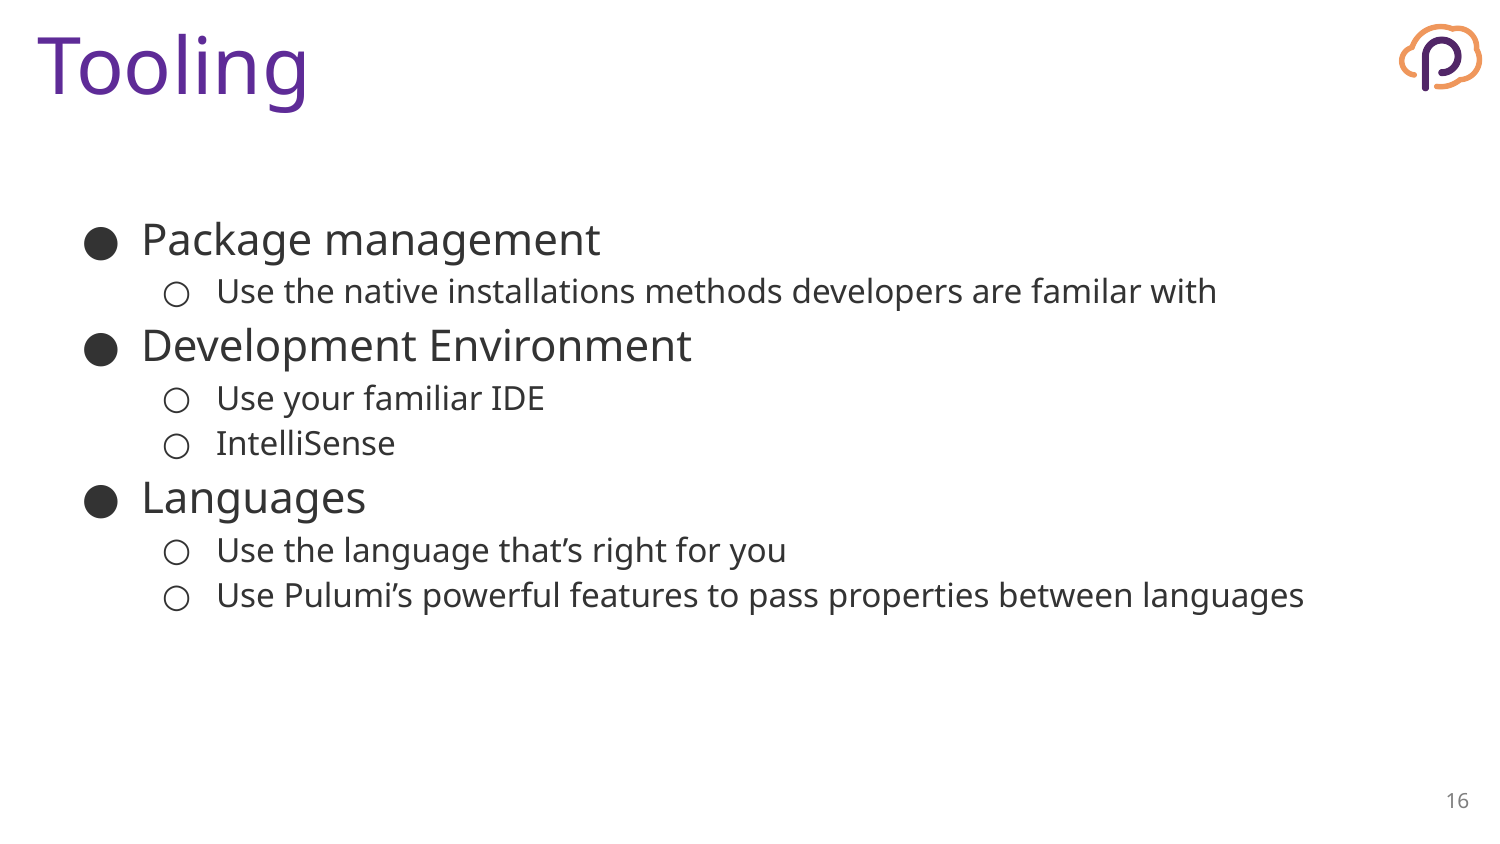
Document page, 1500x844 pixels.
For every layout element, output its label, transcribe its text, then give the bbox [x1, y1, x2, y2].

slide_number ‹#› [1394, 769, 1484, 834]
list Package management Use the native installations methods developers are familar with Development Environment Use your familiar IDE IntelliSense Languages Use the language that’s right for you Use Pulumi’s powerful features to pass properties between languages [51, 189, 1449, 750]
title Tooling [22, 0, 1421, 124]
picture [1421, 4, 1494, 111]
